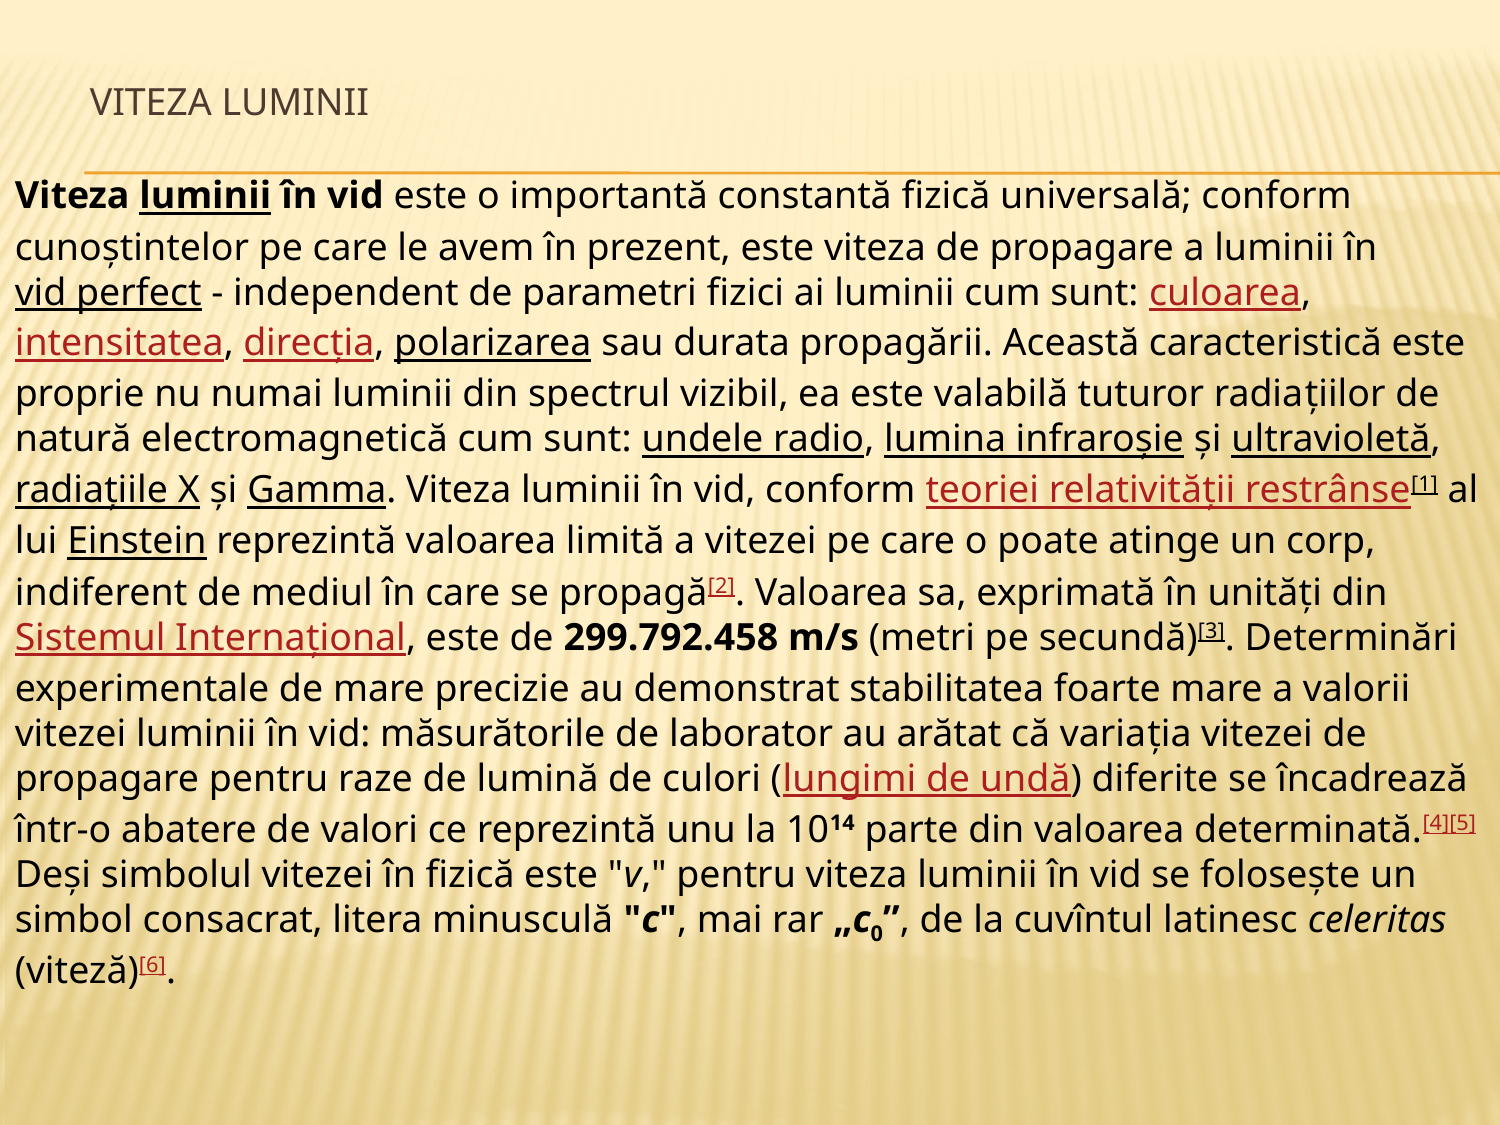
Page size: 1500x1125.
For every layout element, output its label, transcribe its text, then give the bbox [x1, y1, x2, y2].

text_box Viteza luminii în vid este o importantă constantă fizică universală; conform cunoștintelor pe care le avem în prezent, este viteza de propagare a luminii în vid perfect - independent de parametri fizici ai luminii cum sunt: culoarea, intensitatea, direcția, polarizarea sau durata propagării. Această caracteristică este proprie nu numai luminii din spectrul vizibil, ea este valabilă tuturor radiațiilor de natură electromagnetică cum sunt: undele radio, lumina infraroșie și ultravioletă, radiațiile X și Gamma. Viteza luminii în vid, conform teoriei relativității restrânse[1] al lui Einstein reprezintă valoarea limită a vitezei pe care o poate atinge un corp, indiferent de mediul în care se propagă[2]. Valoarea sa, exprimată în unități din Sistemul Internațional, este de 299.792.458 m/s (metri pe secundă)[3]. Determinări experimentale de mare precizie au demonstrat stabilitatea foarte mare a valorii vitezei luminii în vid: măsurătorile de laborator au arătat că variația vitezei de propagare pentru raze de lumină de culori (lungimi de undă) diferite se încadrează într-o abatere de valori ce reprezintă unu la 1014 parte din valoarea determinată.[4][5] Deși simbolul vitezei în fizică este "v," pentru viteza luminii în vid se folosește un simbol consacrat, litera minusculă "c", mai rar „c0”, de la cuvîntul latinesc celeritas (viteză)[6]. [0, 163, 1500, 999]
title Viteza luminii [75, 70, 633, 163]
